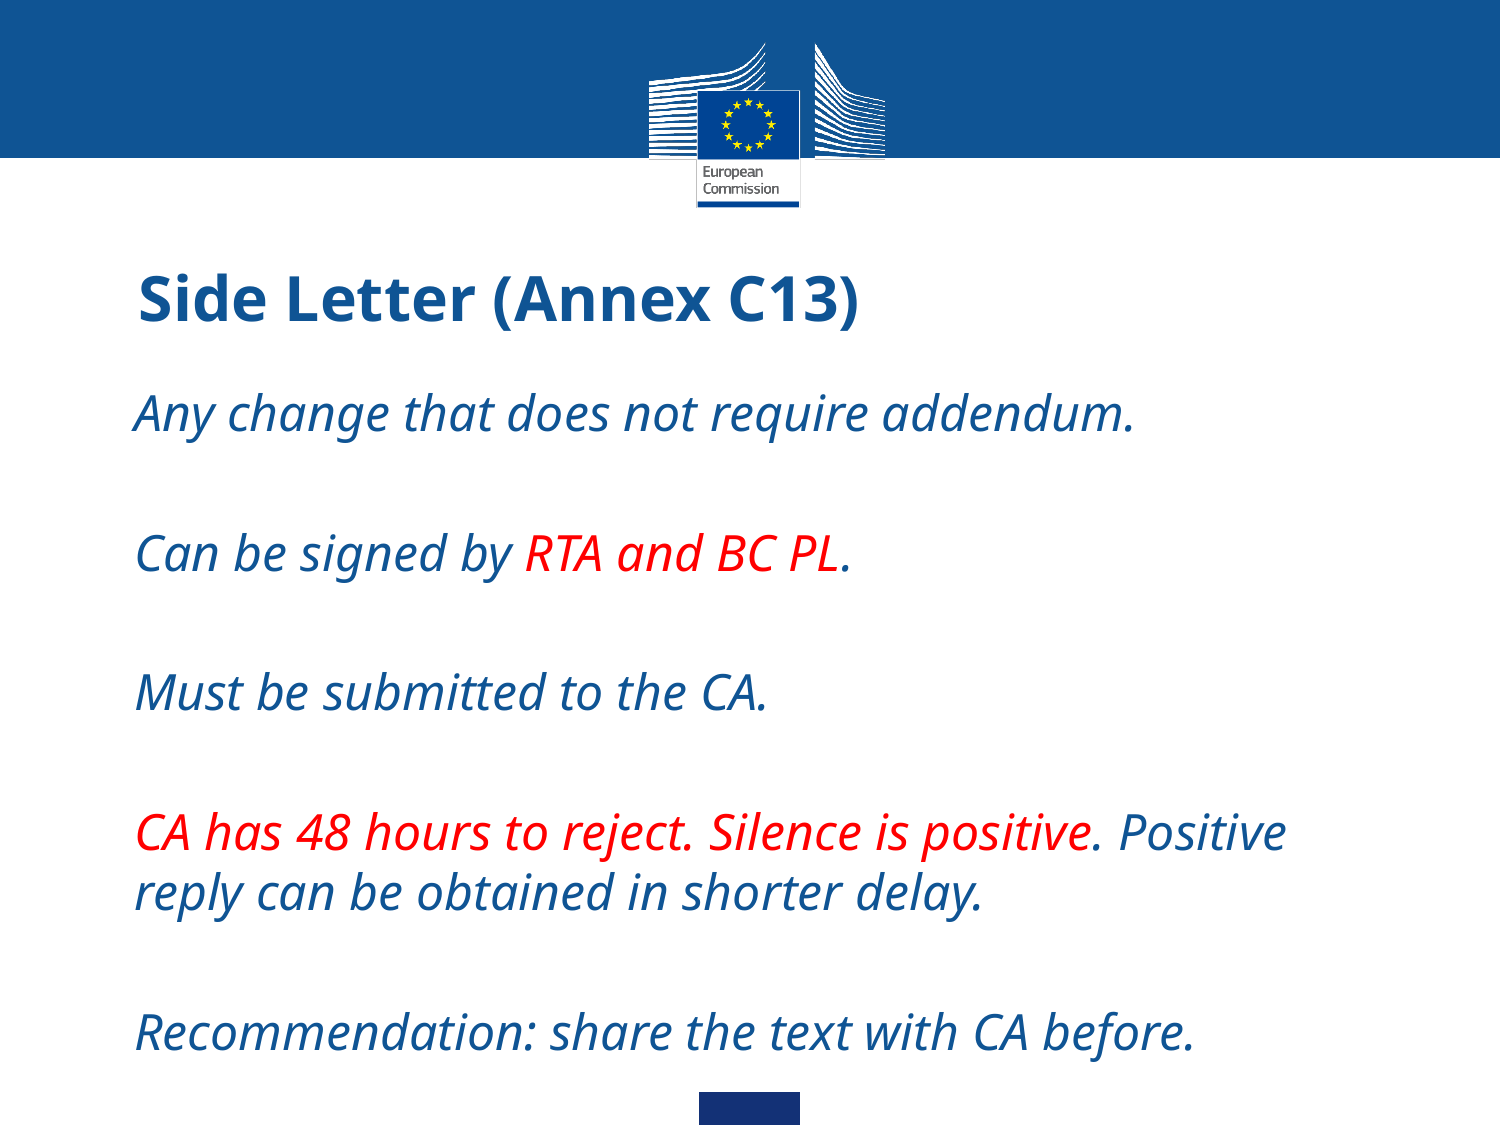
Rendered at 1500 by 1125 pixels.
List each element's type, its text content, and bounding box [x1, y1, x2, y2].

title Side Letter (Annex C13) [64, 219, 1415, 374]
list Any change that does not require addendum. Can be signed by RTA and BC PL. Must be submitted to the CA. CA has 48 hours to reject. Silence is positive. Positive reply can be obtained in shorter delay. Recommendation: share the text with CA before. [62, 373, 1413, 953]
picture [649, 42, 885, 208]
